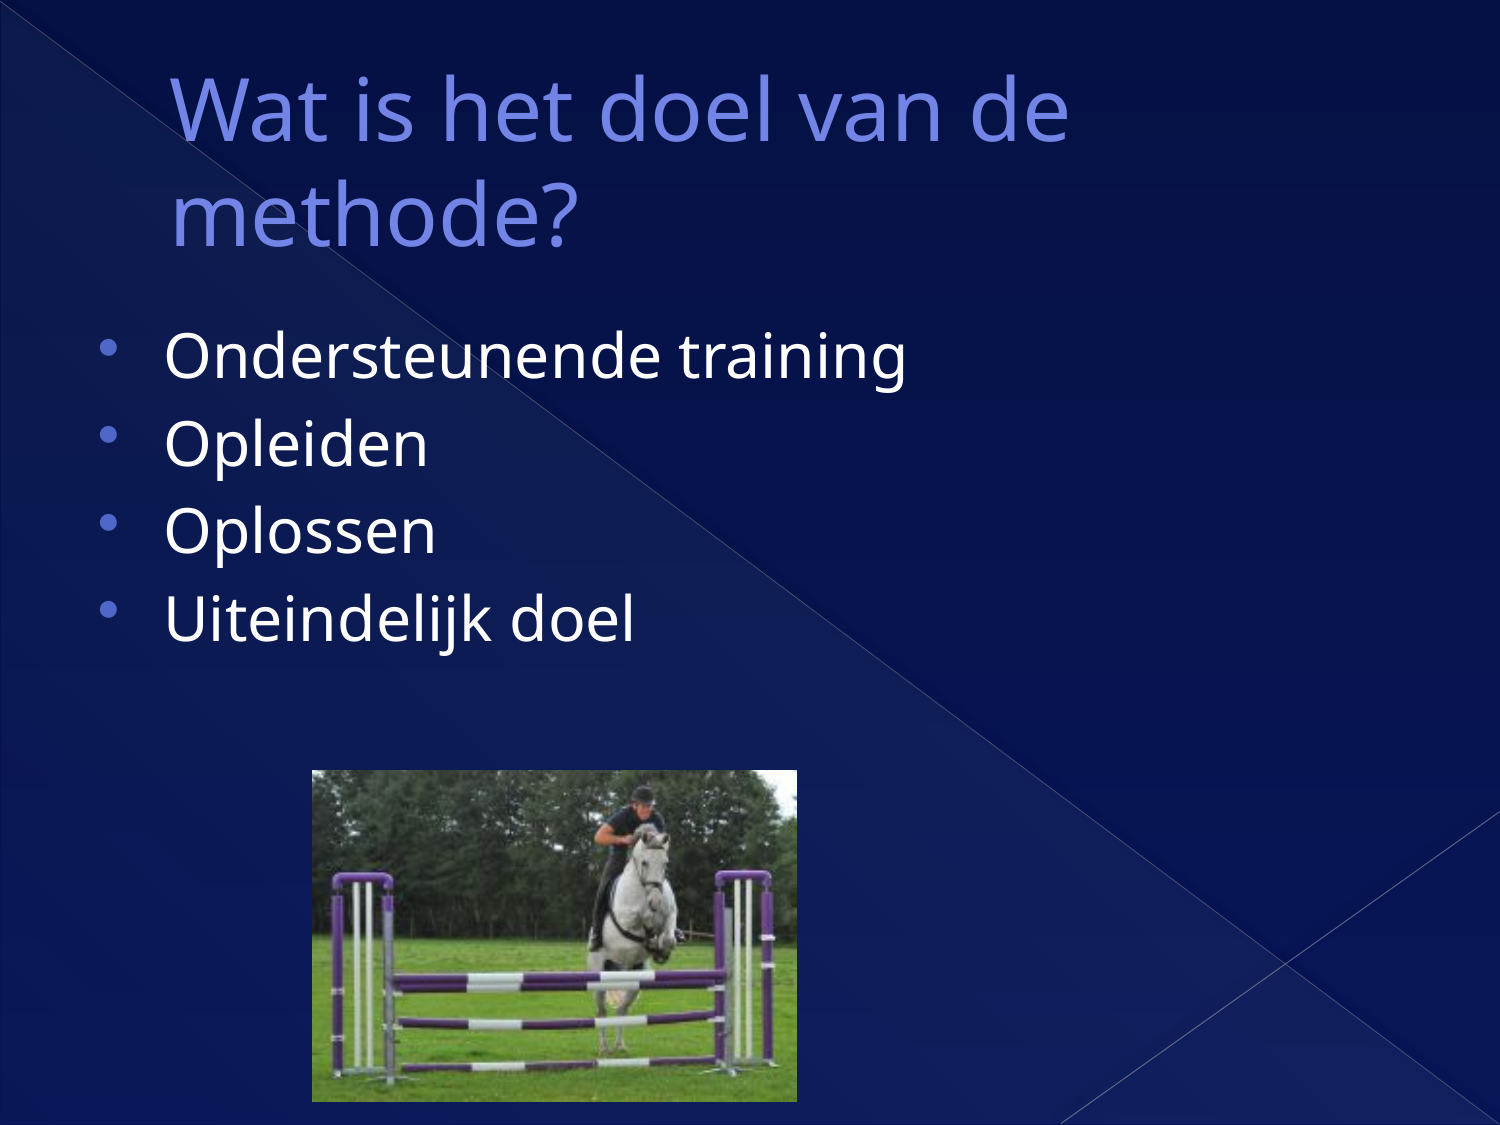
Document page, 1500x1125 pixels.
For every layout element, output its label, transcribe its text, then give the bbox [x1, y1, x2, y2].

list Ondersteunende training Opleiden Oplossen Uiteindelijk doel [75, 308, 1425, 1059]
picture [312, 770, 797, 1102]
title Wat is het doel van de methode? [75, 43, 1425, 274]
